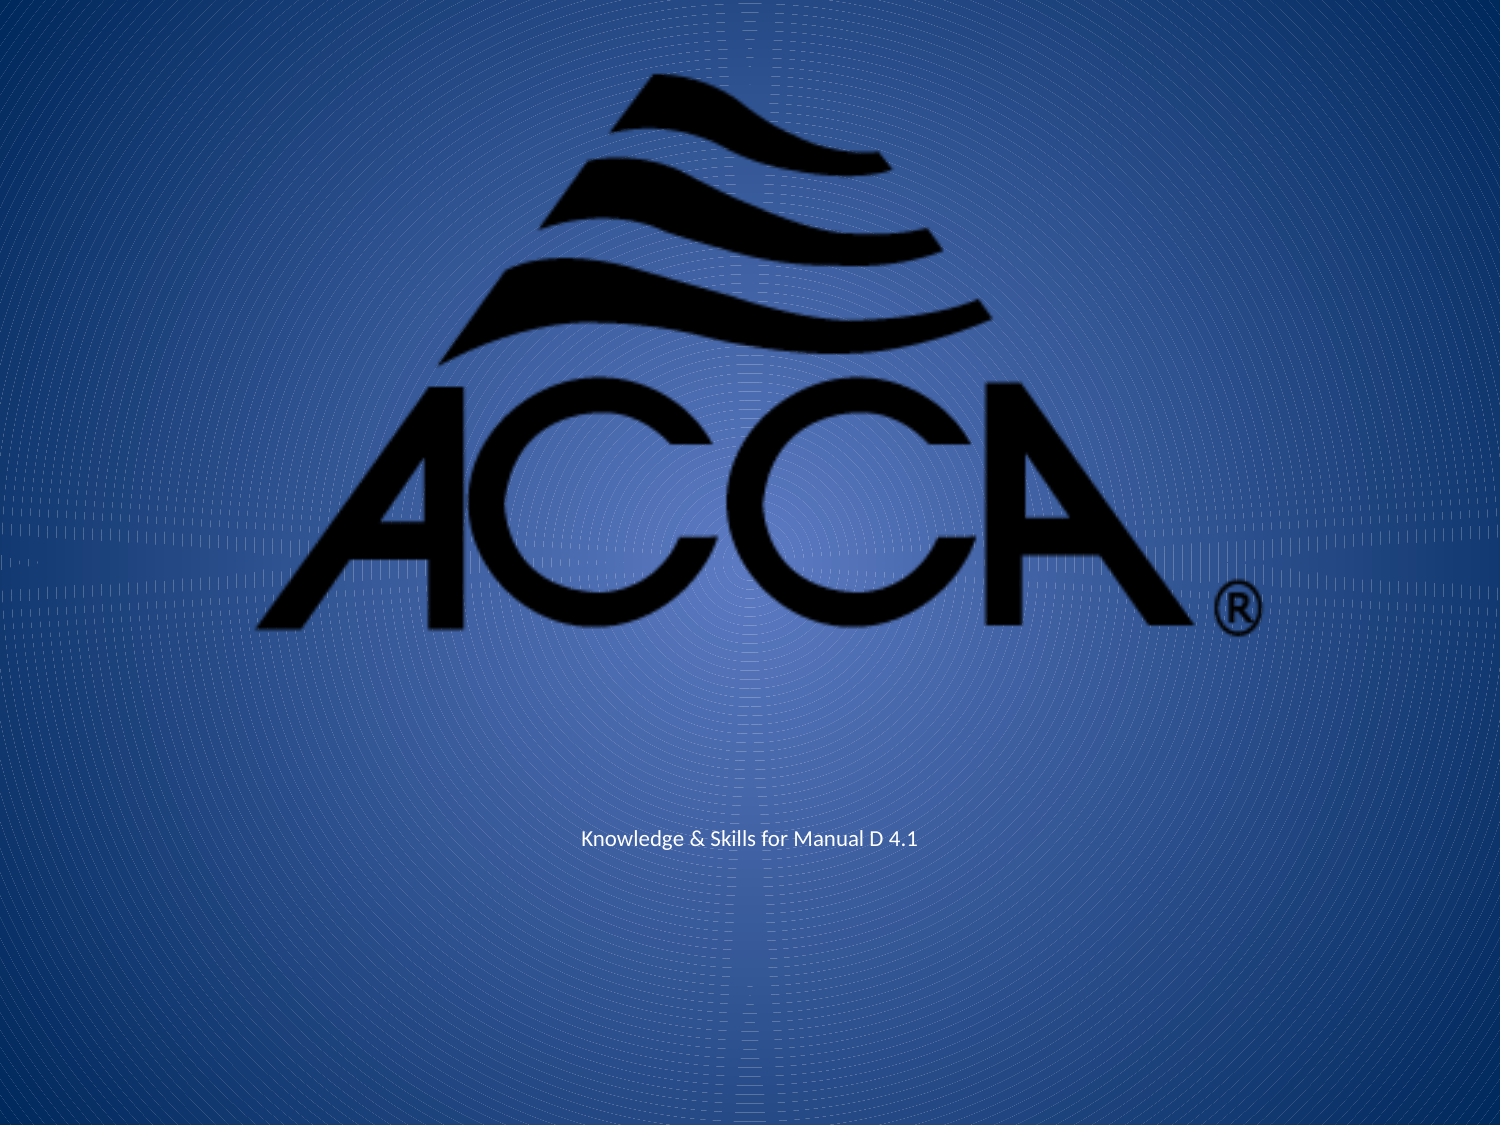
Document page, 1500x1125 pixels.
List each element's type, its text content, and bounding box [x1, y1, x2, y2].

title Knowledge & Skills for Manual D 4.1 [12, 787, 1488, 888]
picture [208, 12, 1306, 726]
